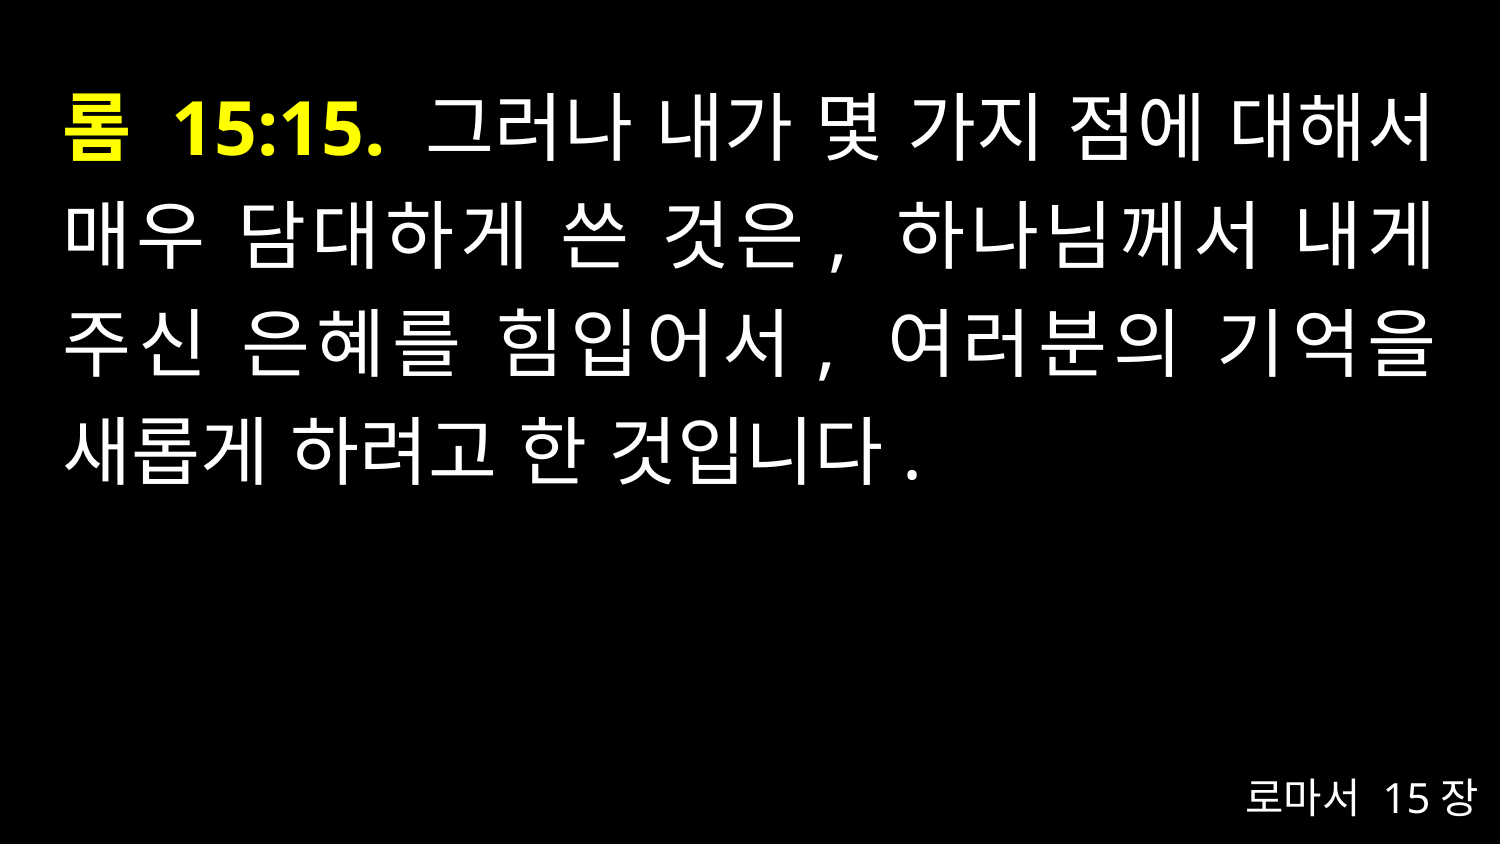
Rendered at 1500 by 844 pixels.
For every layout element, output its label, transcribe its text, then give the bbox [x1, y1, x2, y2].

subtitle 로마서 15장 [916, 770, 1500, 844]
title 롬 15:15. 그러나 내가 몇 가지 점에 대해서 매우 담대하게 쓴 것은, 하나님께서 내게 주신 은혜를 힘입어서, 여러분의 기억을 새롭게 하려고 한 것입니다. [0, 0, 1500, 844]
